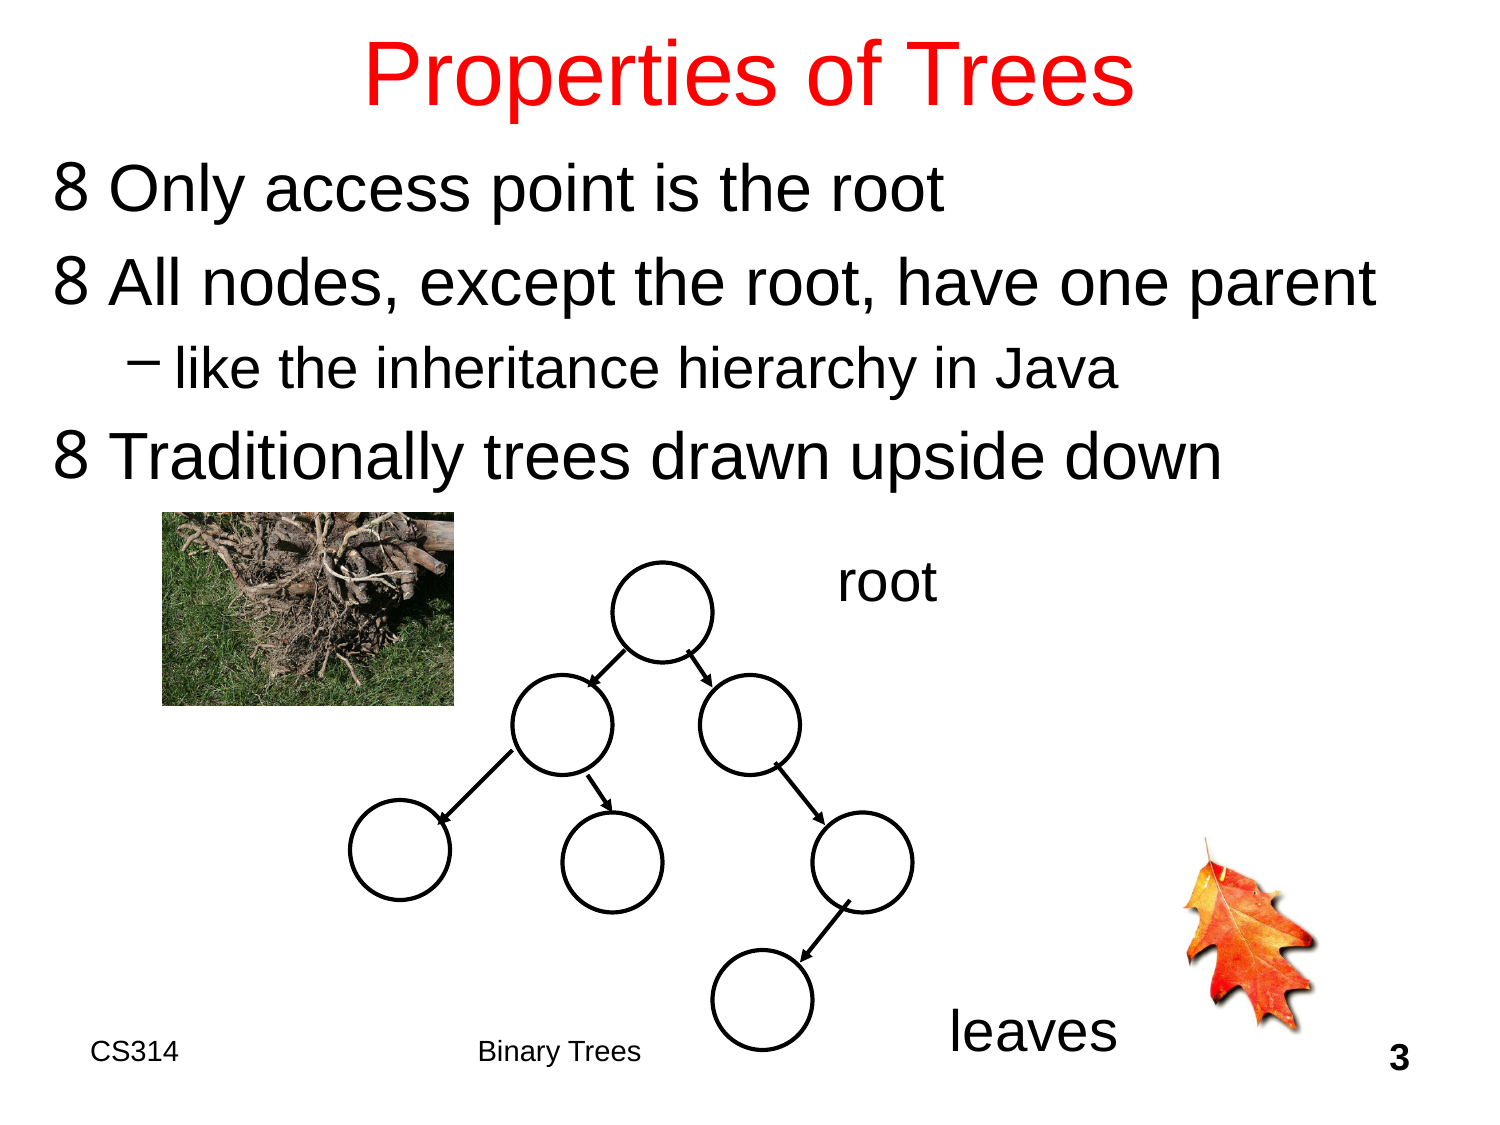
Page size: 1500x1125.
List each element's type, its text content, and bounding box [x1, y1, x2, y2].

text_box leaves [935, 985, 1134, 1071]
text_box [350, 800, 451, 901]
text_box [562, 812, 663, 913]
text_box root [822, 535, 954, 621]
text_box [437, 749, 513, 826]
text_box [712, 950, 813, 1024]
picture [162, 512, 454, 707]
text_box [799, 899, 851, 963]
text_box [812, 812, 913, 913]
list Only access point is the root All nodes, except the root, have one parent like the inheritance hierarchy in Java Traditionally trees drawn upside down [37, 137, 1463, 1038]
title Properties of Trees [112, 0, 1388, 137]
text_box [612, 562, 713, 663]
text_box [512, 675, 613, 775]
slide_number 3 [1112, 1038, 1426, 1101]
text_box [587, 774, 613, 813]
picture [1137, 824, 1366, 1054]
slide_number CS314 [74, 1024, 451, 1101]
text_box [687, 649, 713, 688]
text_box [587, 649, 626, 688]
text_box [774, 762, 826, 826]
footer Binary Trees [462, 1024, 1038, 1101]
text_box [699, 675, 800, 775]
